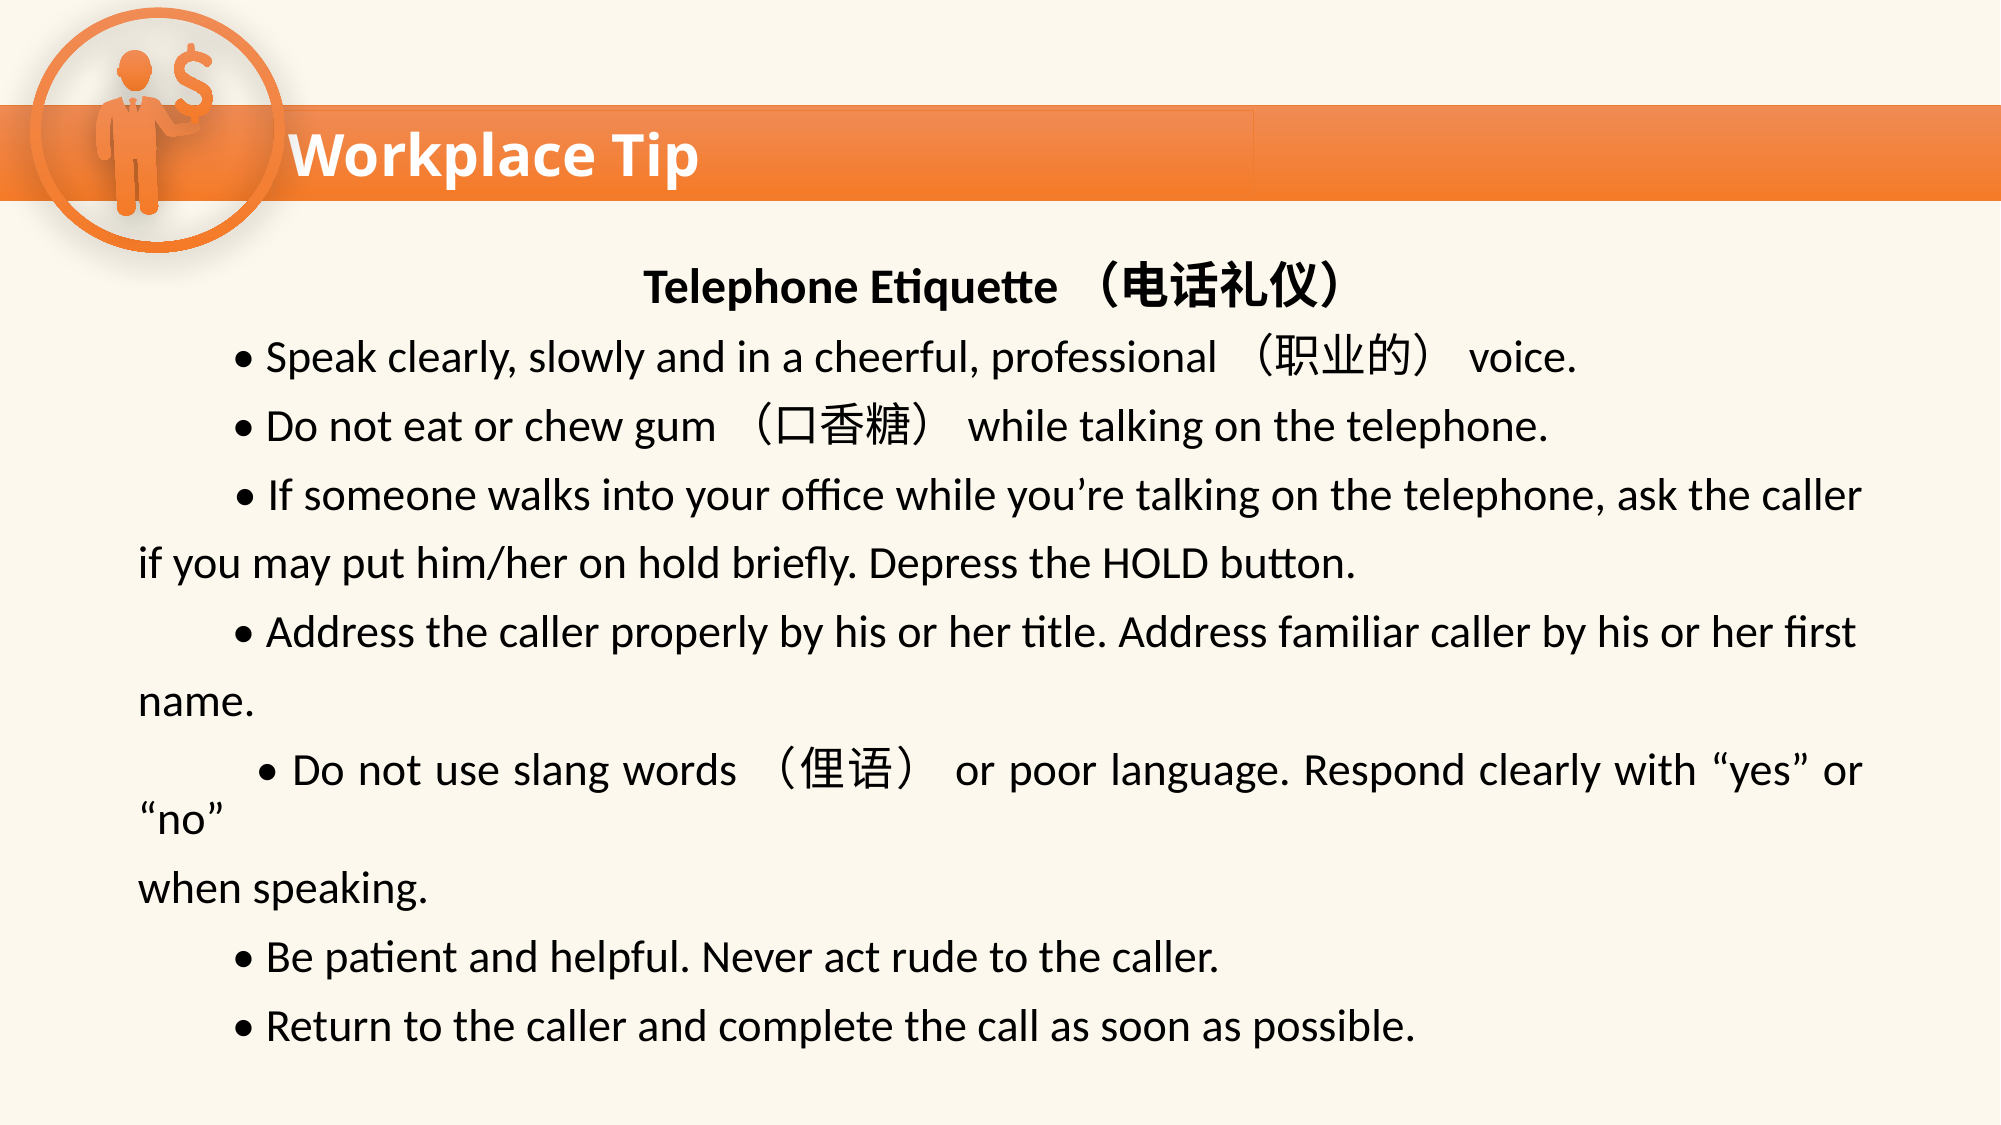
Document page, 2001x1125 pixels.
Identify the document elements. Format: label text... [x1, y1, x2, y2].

list Telephone Etiquette（电话礼仪） • Speak clearly, slowly and in a cheerful, professional（职业的）voice. • Do not eat or chew gum（口香糖）while talking on the telephone. • If someone walks into your office while you’re talking on the telephone, ask the caller if you may put him/her on hold briefly. Depress the HOLD button. • Address the caller properly by his or her title. Address familiar caller by his or her first name. • Do not use slang words（俚语）or poor language. Respond clearly with “yes” or “no” when speaking. • Be patient and helpful. Never act rude to the caller. • Return to the caller and complete the call as soon as possible. [122, 253, 1880, 1083]
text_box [0, 7, 2000, 253]
